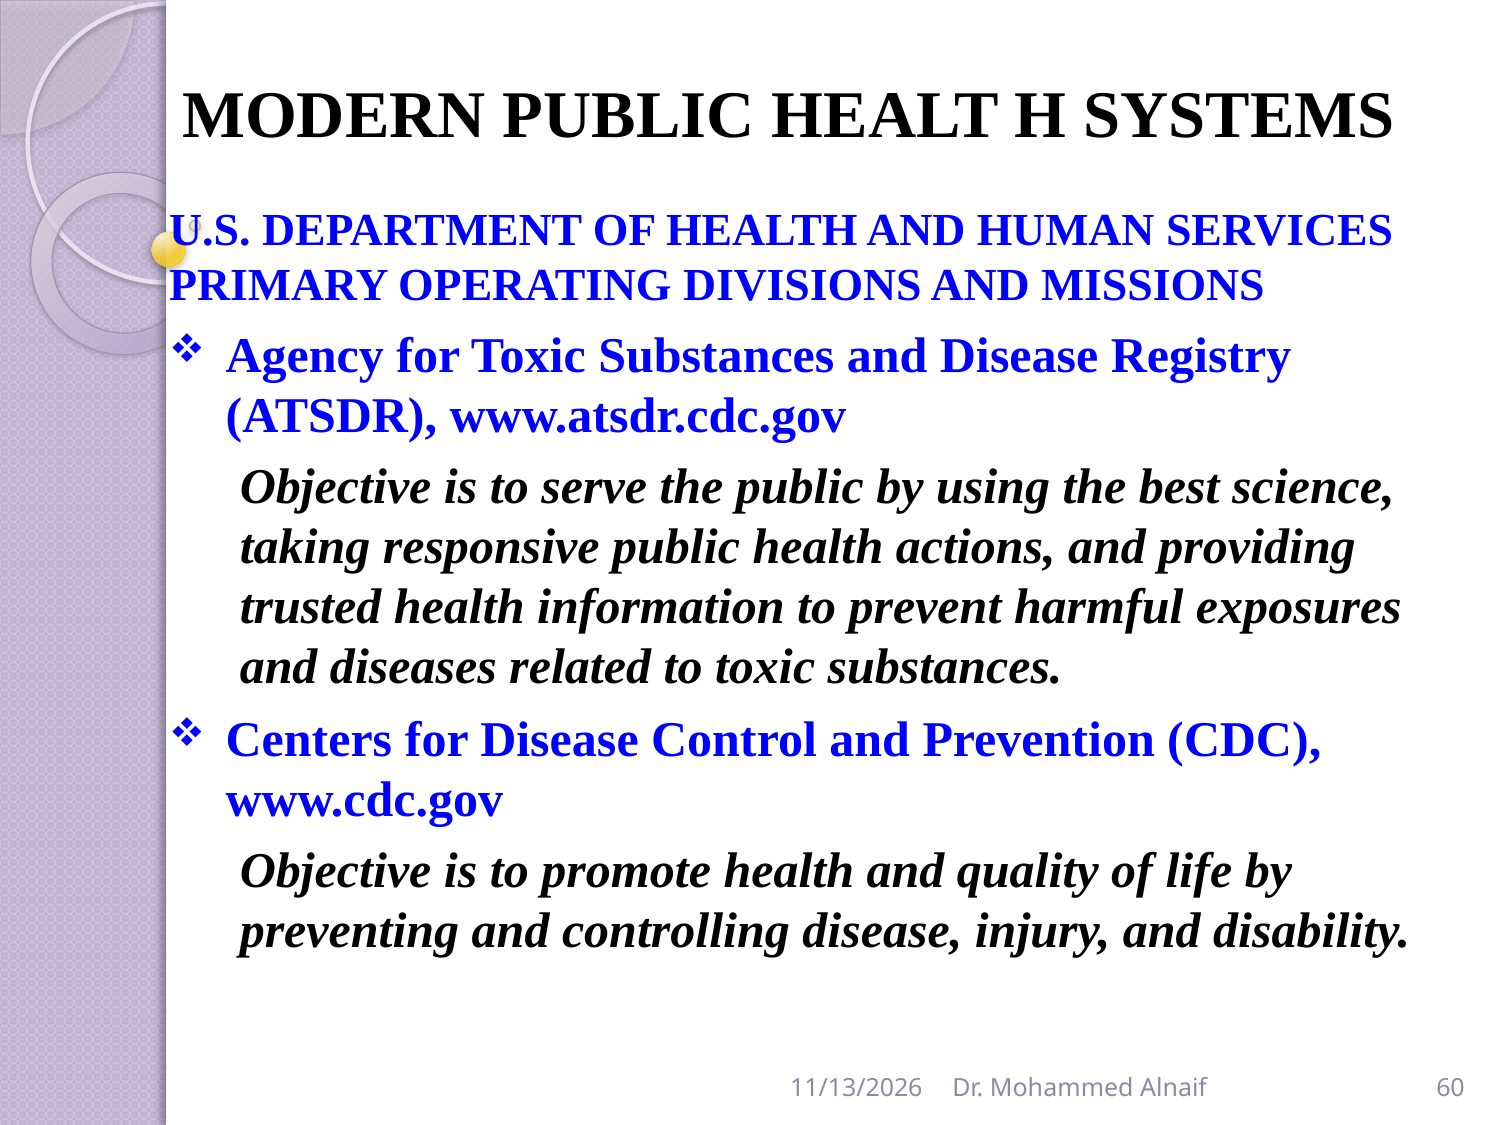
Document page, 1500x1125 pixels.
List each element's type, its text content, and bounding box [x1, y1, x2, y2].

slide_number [587, 1034, 937, 1113]
title MODERN PUBLIC HEALT H SYSTEMS [137, 62, 1413, 159]
slide_number 60 [1413, 1034, 1488, 1113]
footer Dr. Mohammed Alnaif [937, 1034, 1413, 1113]
subtitle U.S. DEPARTMENT OF HEALTH AND HUMAN SERVICES PRIMARY OPERATING DIVISIONS AND MISSIONS Agency for Toxic Substances and Disease Registry (ATSDR), www.atsdr.cdc.gov Objective is to serve the public by using the best science, taking responsive public health actions, and providing trusted health information to prevent harmful exposures and diseases related to toxic substances. Centers for Disease Control and Prevention (CDC), www.cdc.gov Objective is to promote health and quality of life by preventing and controlling disease, injury, and disability. [150, 200, 1463, 1000]
